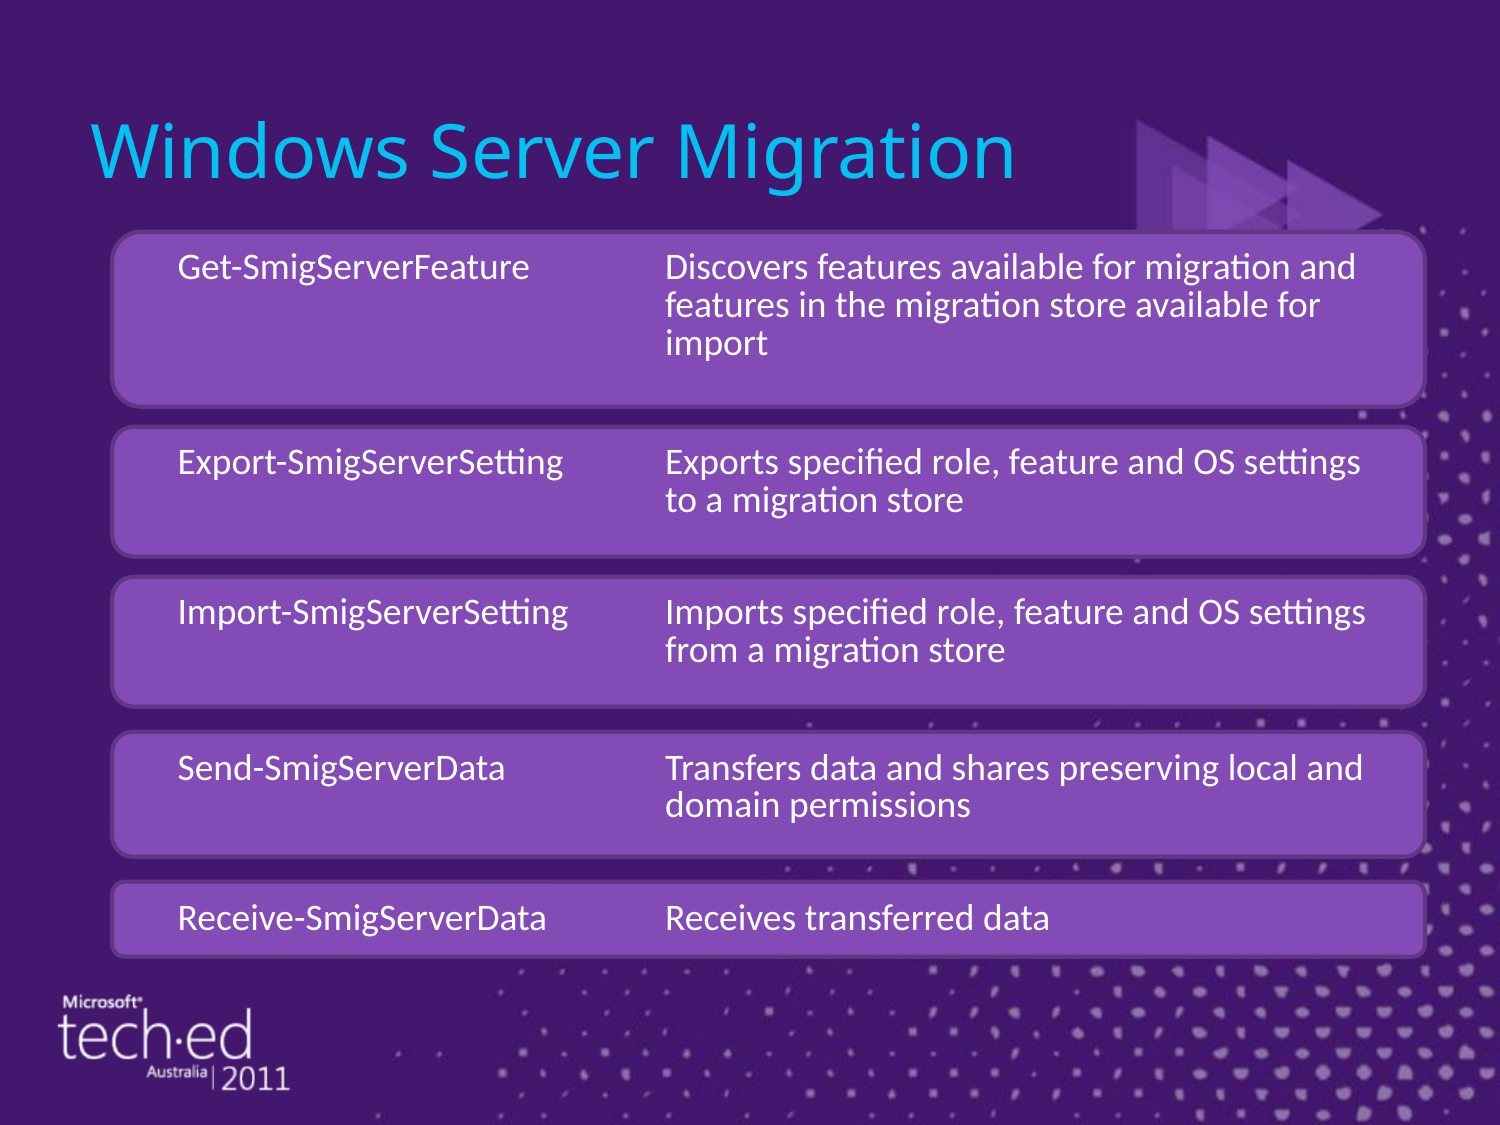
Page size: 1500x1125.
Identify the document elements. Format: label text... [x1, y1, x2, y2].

text_box [109, 229, 1428, 409]
table_header Transfers data and shares preserving local and domain permissions [650, 744, 1412, 835]
text_box [109, 879, 1428, 959]
title Windows Server Migration [75, 54, 1425, 243]
table_header Send-SmigServerData [163, 744, 650, 835]
table_header Receive-SmigServerData [163, 894, 650, 963]
table_header Import-SmigServerSetting [163, 589, 650, 680]
table_header Exports specified role, feature and OS settings to a migration store [650, 439, 1412, 530]
text_box [109, 424, 1428, 559]
table_header Discovers features available for migration and features in the migration store available for import [650, 244, 1412, 373]
table_header Export-SmigServerSetting [163, 439, 650, 530]
text_box [109, 729, 1428, 859]
text_box [109, 574, 1428, 709]
table_header Receives transferred data [650, 894, 1412, 963]
table_header Imports specified role, feature and OS settings from a migration store [650, 589, 1412, 680]
picture [0, 0, 1500, 1125]
table_header Get-SmigServerFeature [163, 244, 650, 373]
